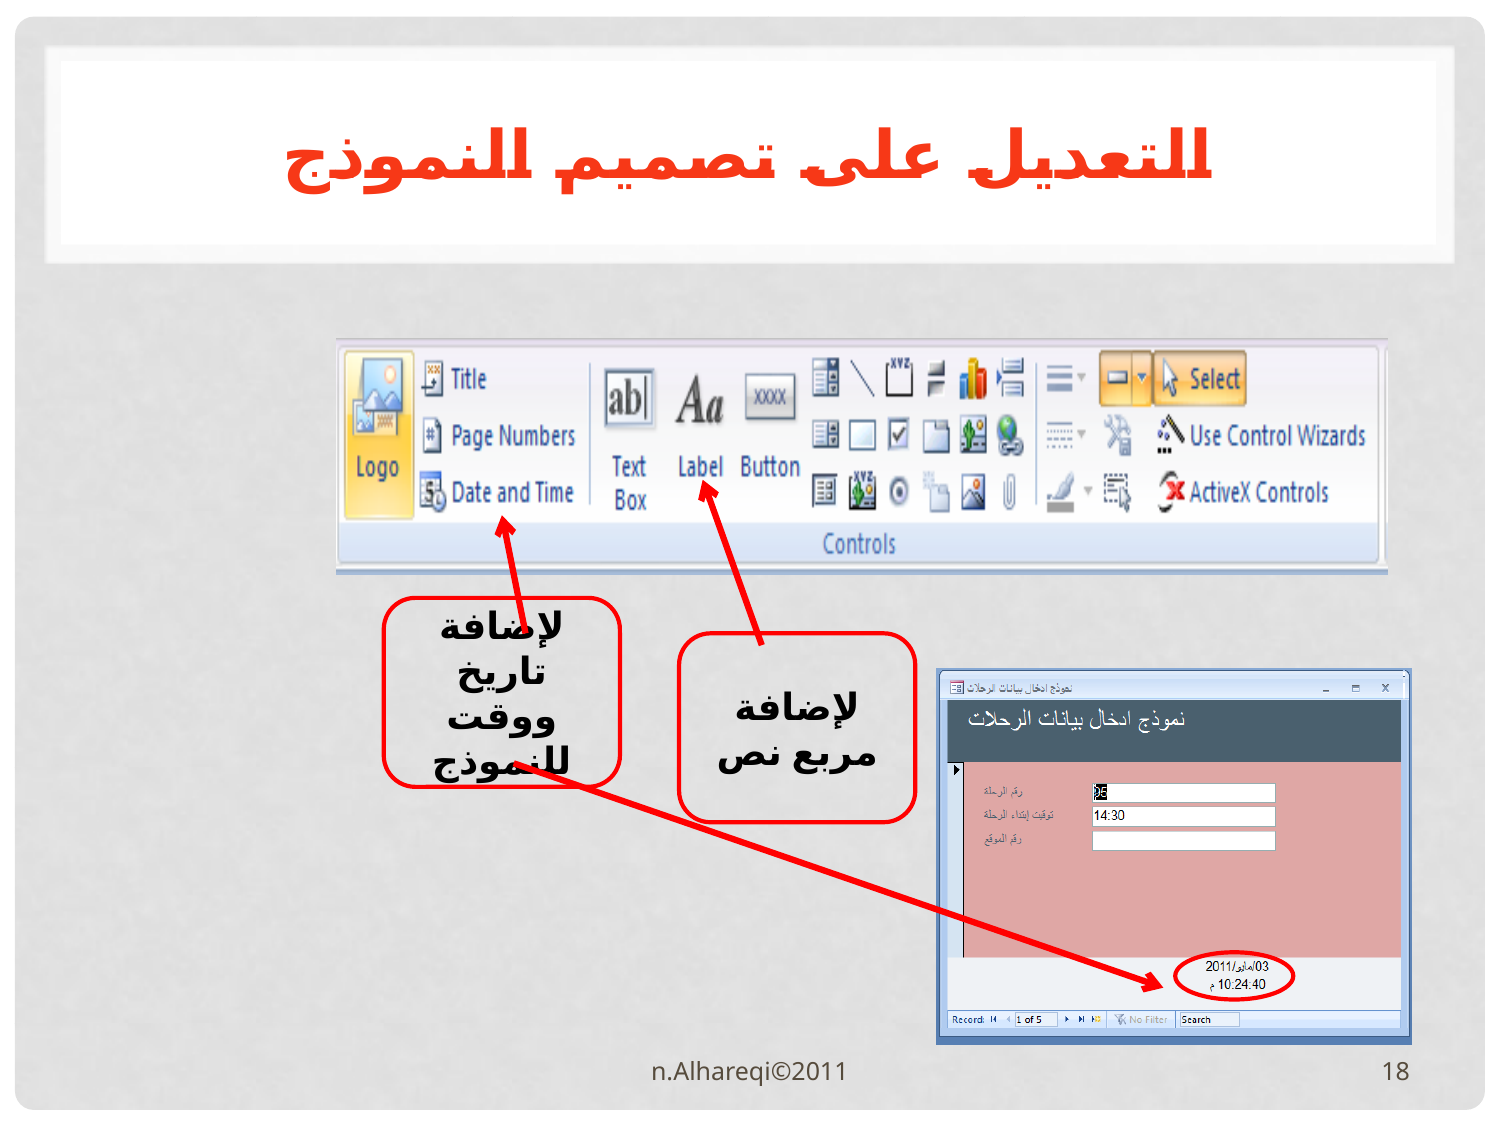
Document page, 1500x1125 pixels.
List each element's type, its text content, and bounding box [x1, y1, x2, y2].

text_box لإضافة مربع نص [676, 631, 918, 762]
title التعديل على تصميم النموذج [69, 66, 1425, 238]
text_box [454, 562, 573, 587]
picture [336, 337, 1388, 575]
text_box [513, 762, 1164, 988]
footer n.Alhareqi©2011 [512, 1042, 988, 1103]
text_box لإضافة تاريخ ووقت للنموذج [381, 595, 623, 789]
slide_number 18 [1074, 1042, 1425, 1103]
picture [936, 668, 1412, 1046]
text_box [649, 532, 816, 593]
